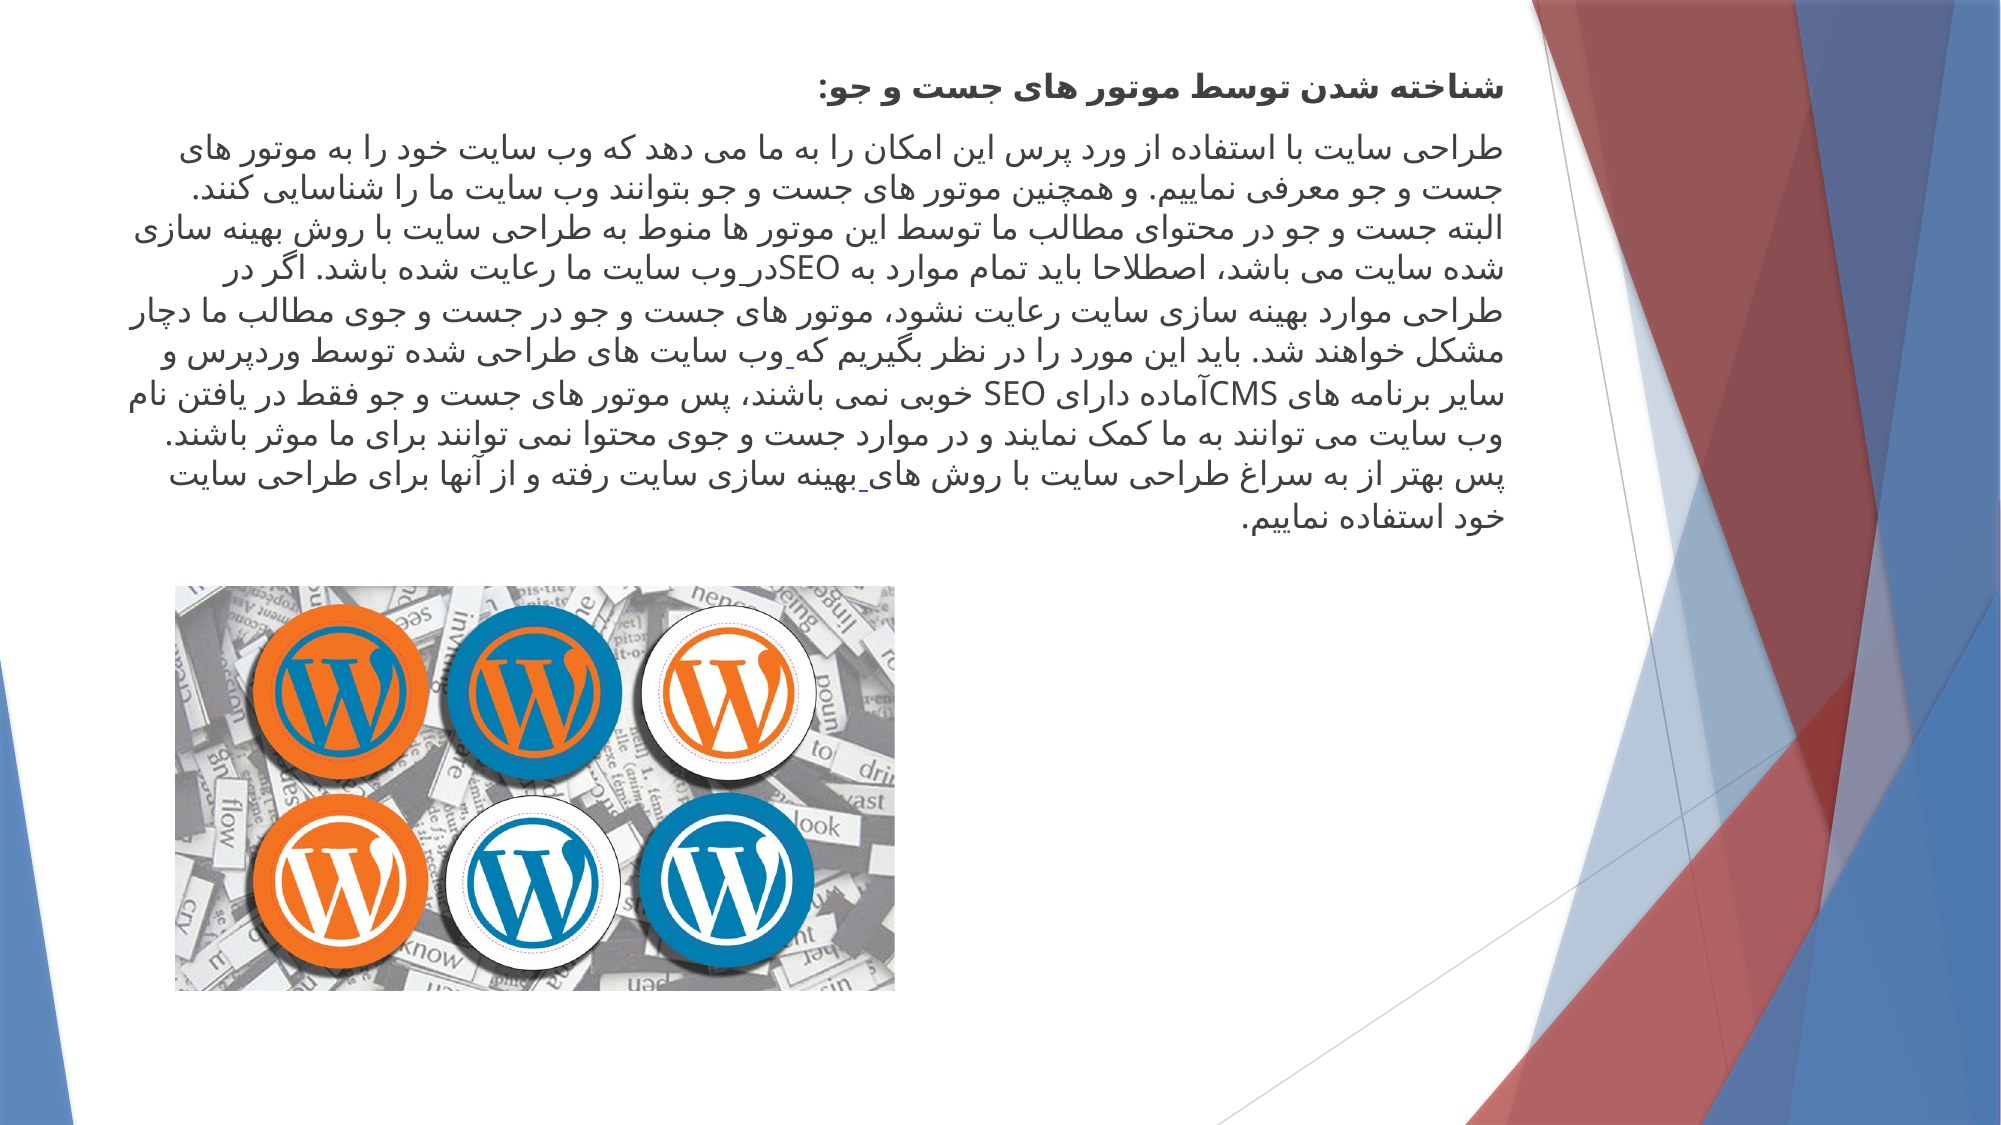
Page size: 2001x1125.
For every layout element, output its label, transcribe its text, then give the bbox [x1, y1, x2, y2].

list شناخته شدن توسط موتور های جست و جو: طراحی سایت با استفاده از ورد پرس این امکان را به ما می دهد که وب سایت خود را به موتور های جست و جو معرفی نماییم. و همچنین موتور های جست و جو بتوانند وب سایت ما را شناسایی کنند. البته جست و جو در محتوای مطالب ما توسط این موتور ها منوط به طراحی سایت با روش بهینه سازی شده سایت می باشد، اصطلاحا باید تمام موارد به SEOدر وب سایت ما رعایت شده باشد. اگر در طراحی موارد بهینه سازی سایت رعایت نشود، موتور های جست و جو در جست و جوی مطالب ما دچار مشکل خواهند شد. باید این مورد را در نظر بگیریم که وب سایت های طراحی شده توسط وردپرس و سایر برنامه های CMSآماده دارای SEO خوبی نمی باشند، پس موتور های جست و جو فقط در یافتن نام وب سایت می توانند به ما کمک نمایند و در موارد جست و جوی محتوا نمی توانند برای ما موثر باشند. پس بهتر از به سراغ طراحی سایت با روش های بهینه سازی سایت رفته و از آنها برای طراحی سایت خود استفاده نماییم. [111, 58, 1522, 992]
picture [174, 585, 896, 992]
